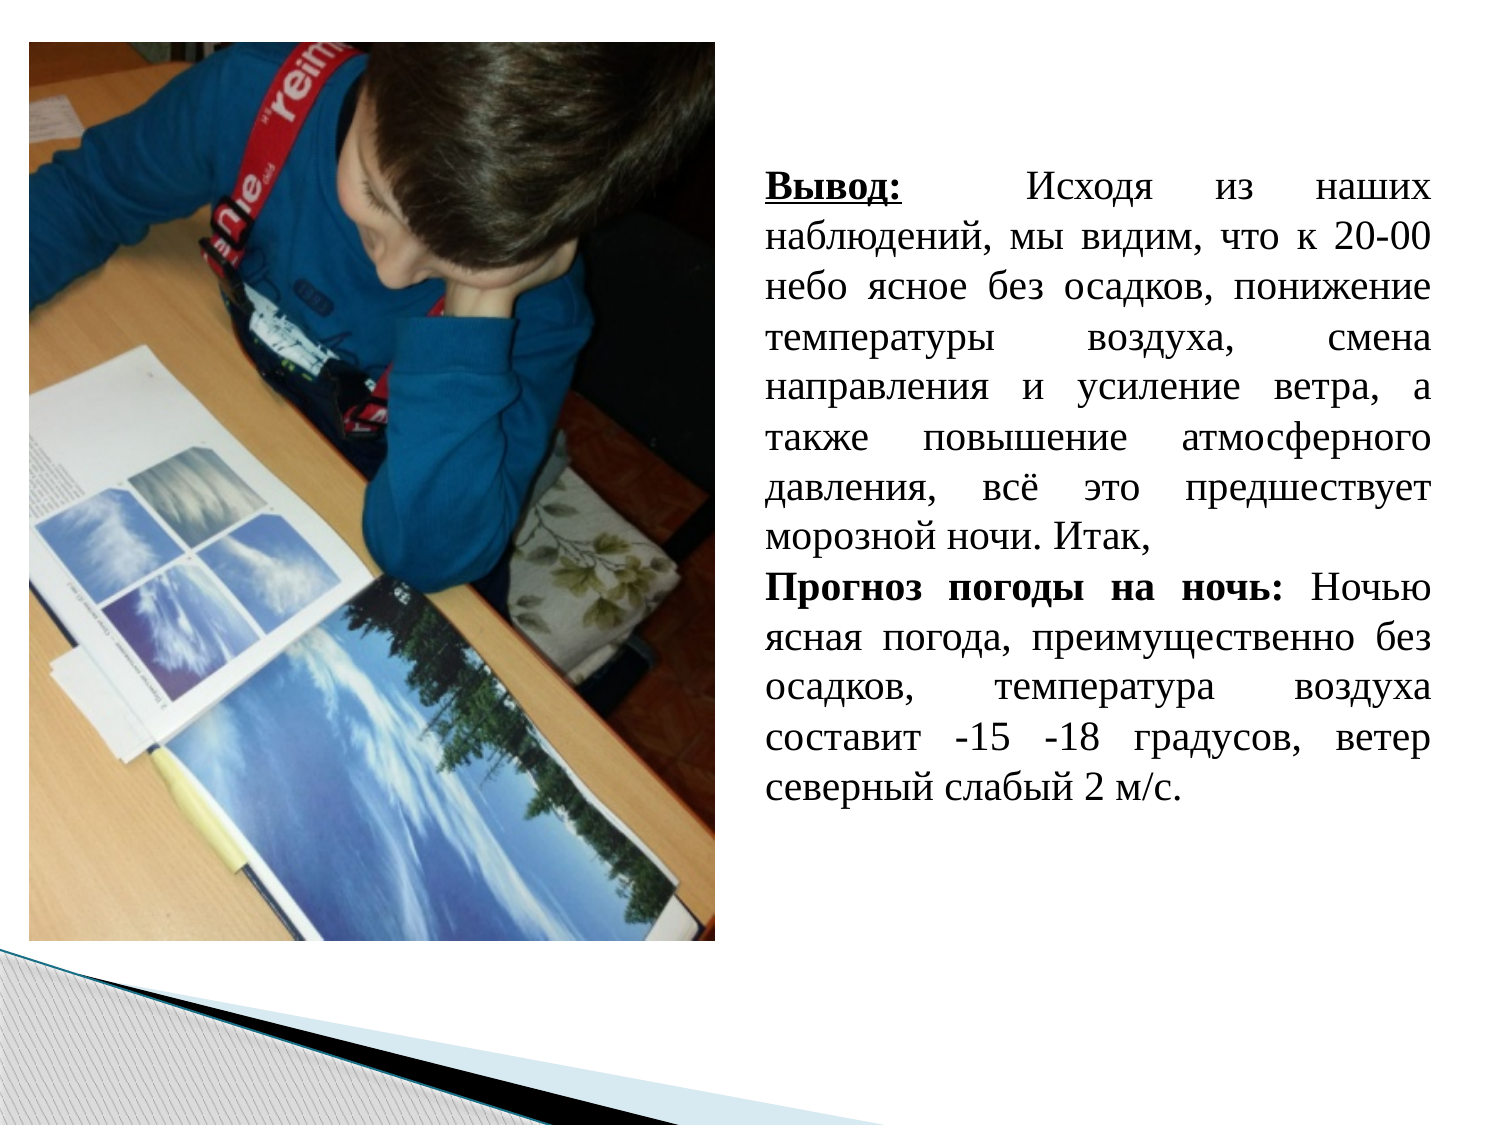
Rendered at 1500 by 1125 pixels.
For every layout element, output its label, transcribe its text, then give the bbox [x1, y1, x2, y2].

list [29, 42, 715, 941]
text_box Вывод: Исходя из наших наблюдений, мы видим, что к 20-00 небо ясное без осадков, понижение температуры воздуха, смена направления и усиление ветра, а также повышение атмосферного давления, всё это предшествует морозной ночи. Итак, Прогноз погоды на ночь: Ночью ясная погода, преимущественно без осадков, температура воздуха составит -15 -18 градусов, ветер северный слабый 2 м/с. [750, 150, 1447, 816]
